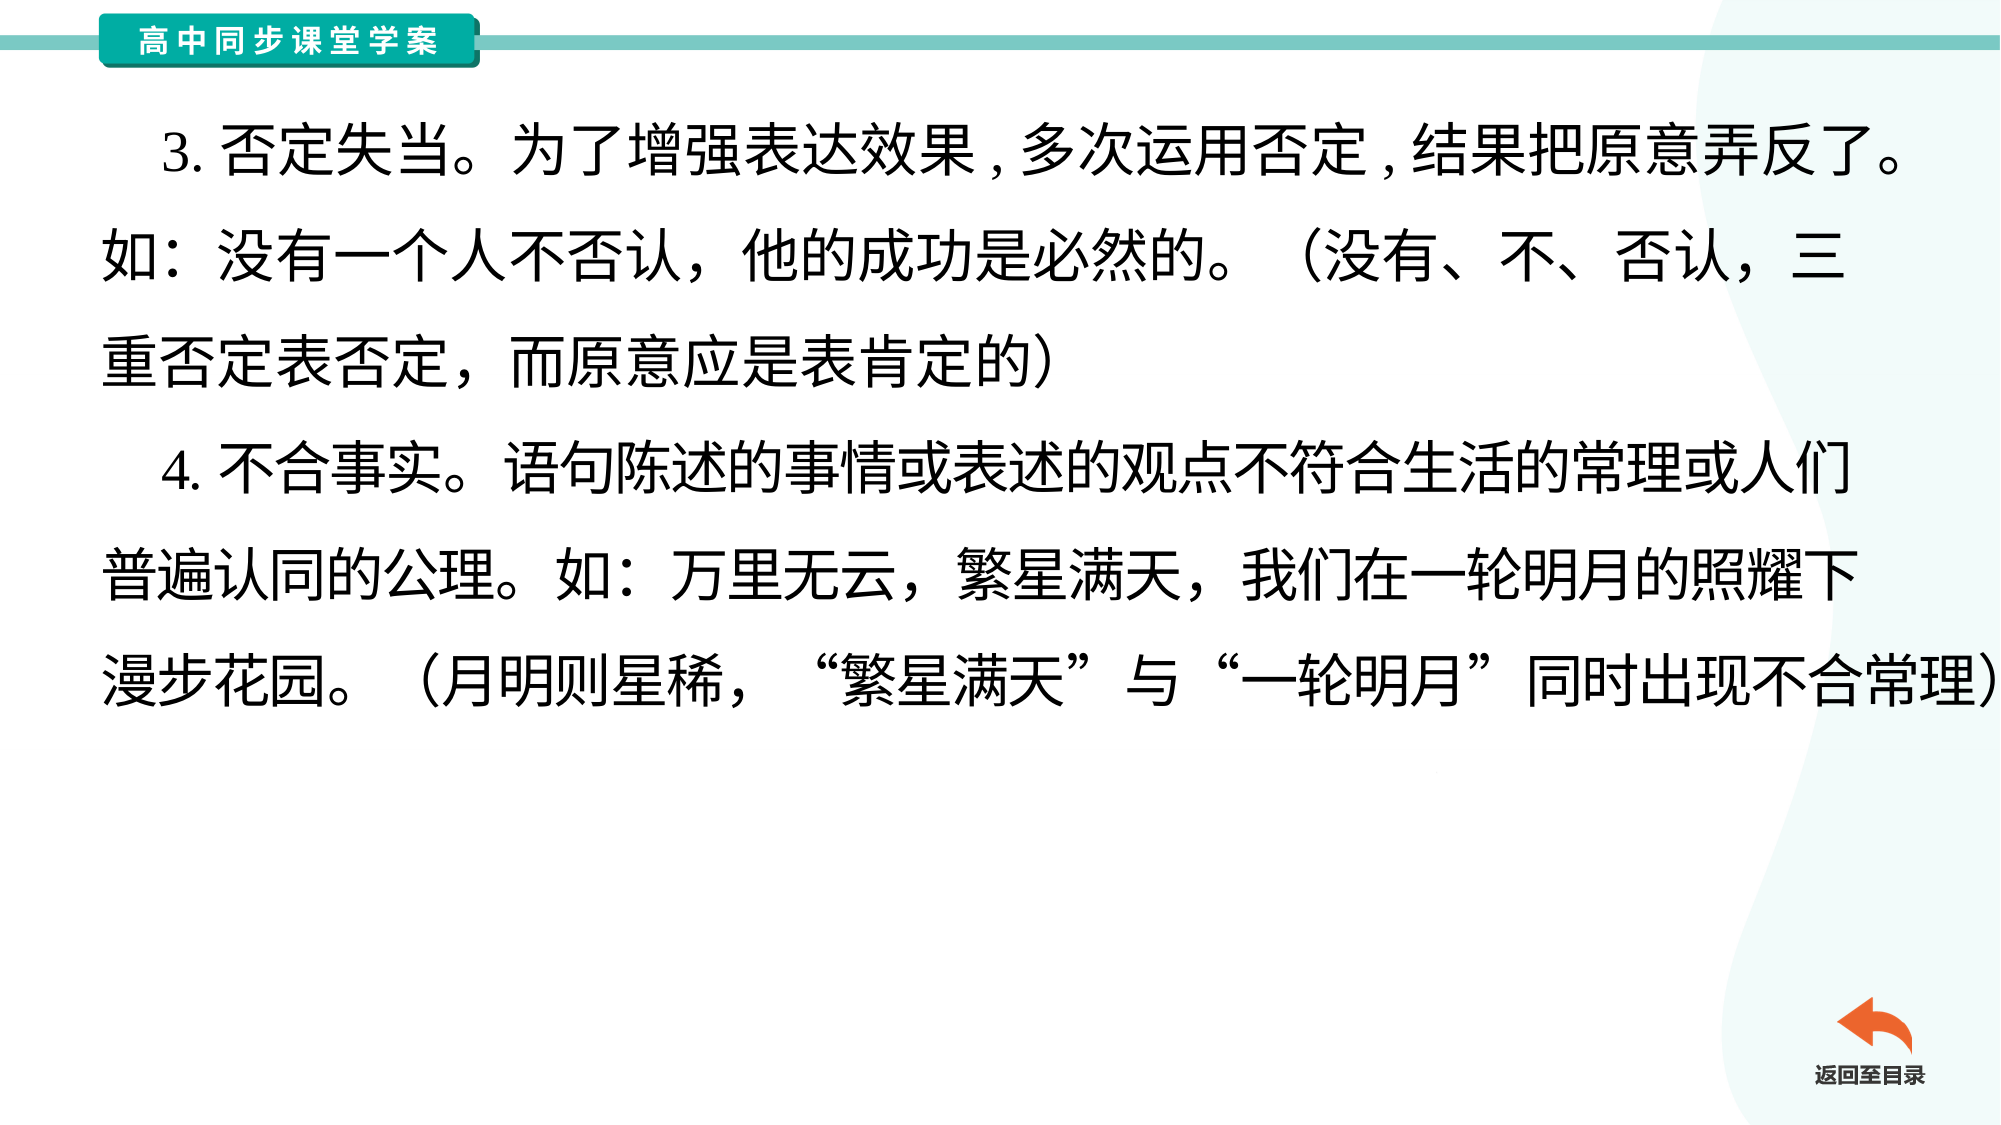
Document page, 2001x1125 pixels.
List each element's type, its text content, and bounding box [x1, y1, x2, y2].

text_box 3.否定失当。为了增强表达效果,多次运用否定,结果把原意弄反了。 如：没有一个人不否认，他的成功是必然的。（没有、不、否认，三 重否定表否定，而原意应是表肯定的） 4.不合事实。语句陈述的事情或表述的观点不符合生活的常理或人们 普遍认同的公理。如：万里无云，繁星满天，我们在一轮明月的照耀下 漫步花园。（月明则星稀，“繁星满天”与“一轮明月”同时出现不合常理） [100, 76, 1899, 715]
picture [0, 0, 2000, 1125]
